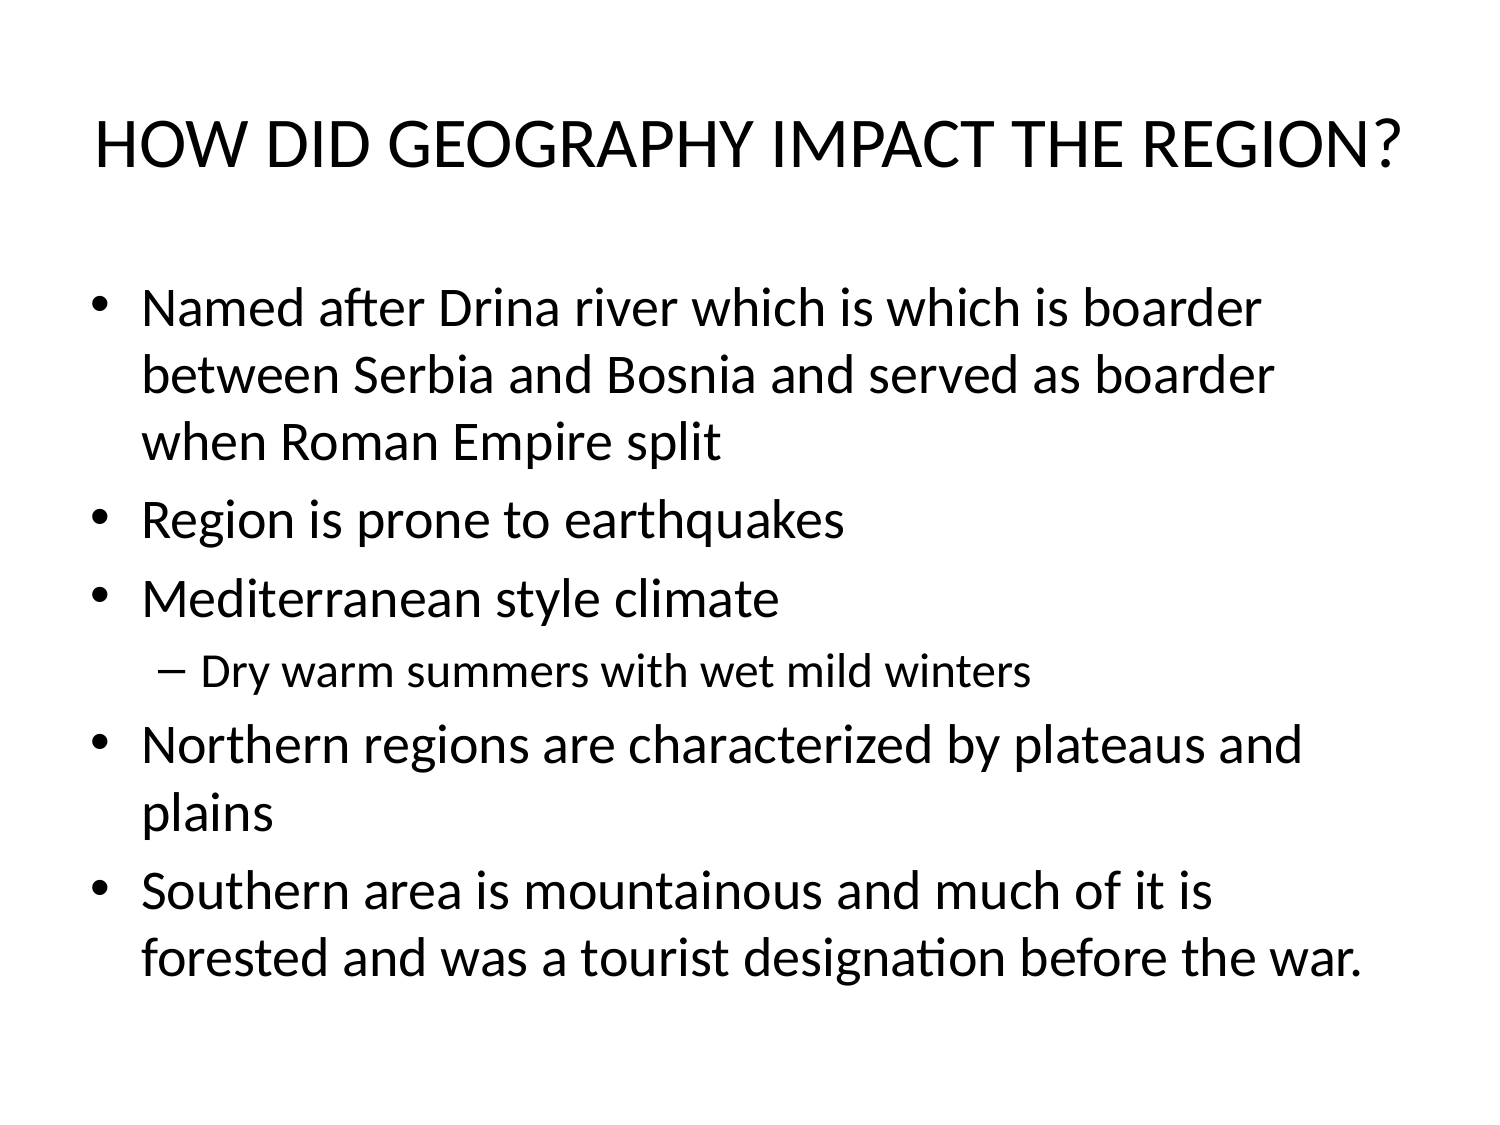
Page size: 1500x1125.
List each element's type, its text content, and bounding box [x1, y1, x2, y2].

list Named after Drina river which is which is boarder between Serbia and Bosnia and served as boarder when Roman Empire split Region is prone to earthquakes Mediterranean style climate Dry warm summers with wet mild winters Northern regions are characterized by plateaus and plains Southern area is mountainous and much of it is forested and was a tourist designation before the war. [75, 262, 1425, 1005]
title HOW DID GEOGRAPHY IMPACT THE REGION? [75, 45, 1425, 233]
